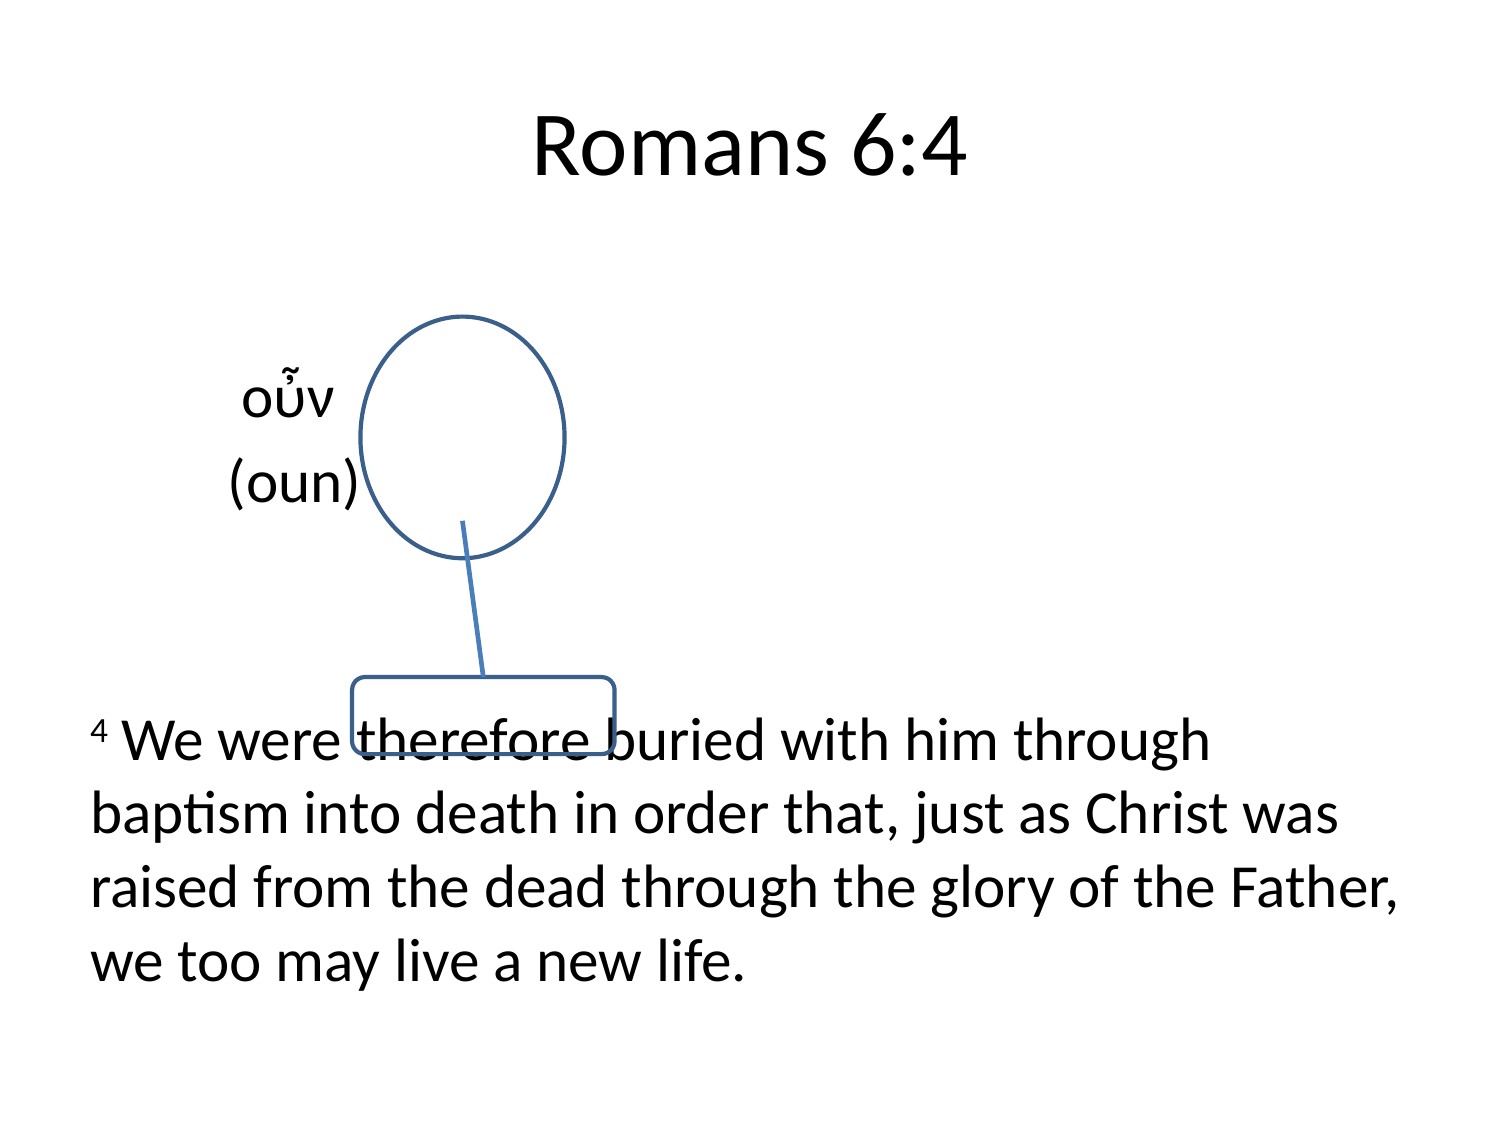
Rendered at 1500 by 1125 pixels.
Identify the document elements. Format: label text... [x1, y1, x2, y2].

text_box [349, 674, 617, 757]
title Romans 6:4 [75, 45, 1425, 233]
list οὖν (oun) 4 We were therefore buried with him through baptism into death in order that, just as Christ was raised from the dead through the glory of the Father, we too may live a new life. [75, 262, 1425, 1005]
text_box [358, 314, 567, 561]
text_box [462, 558, 484, 678]
